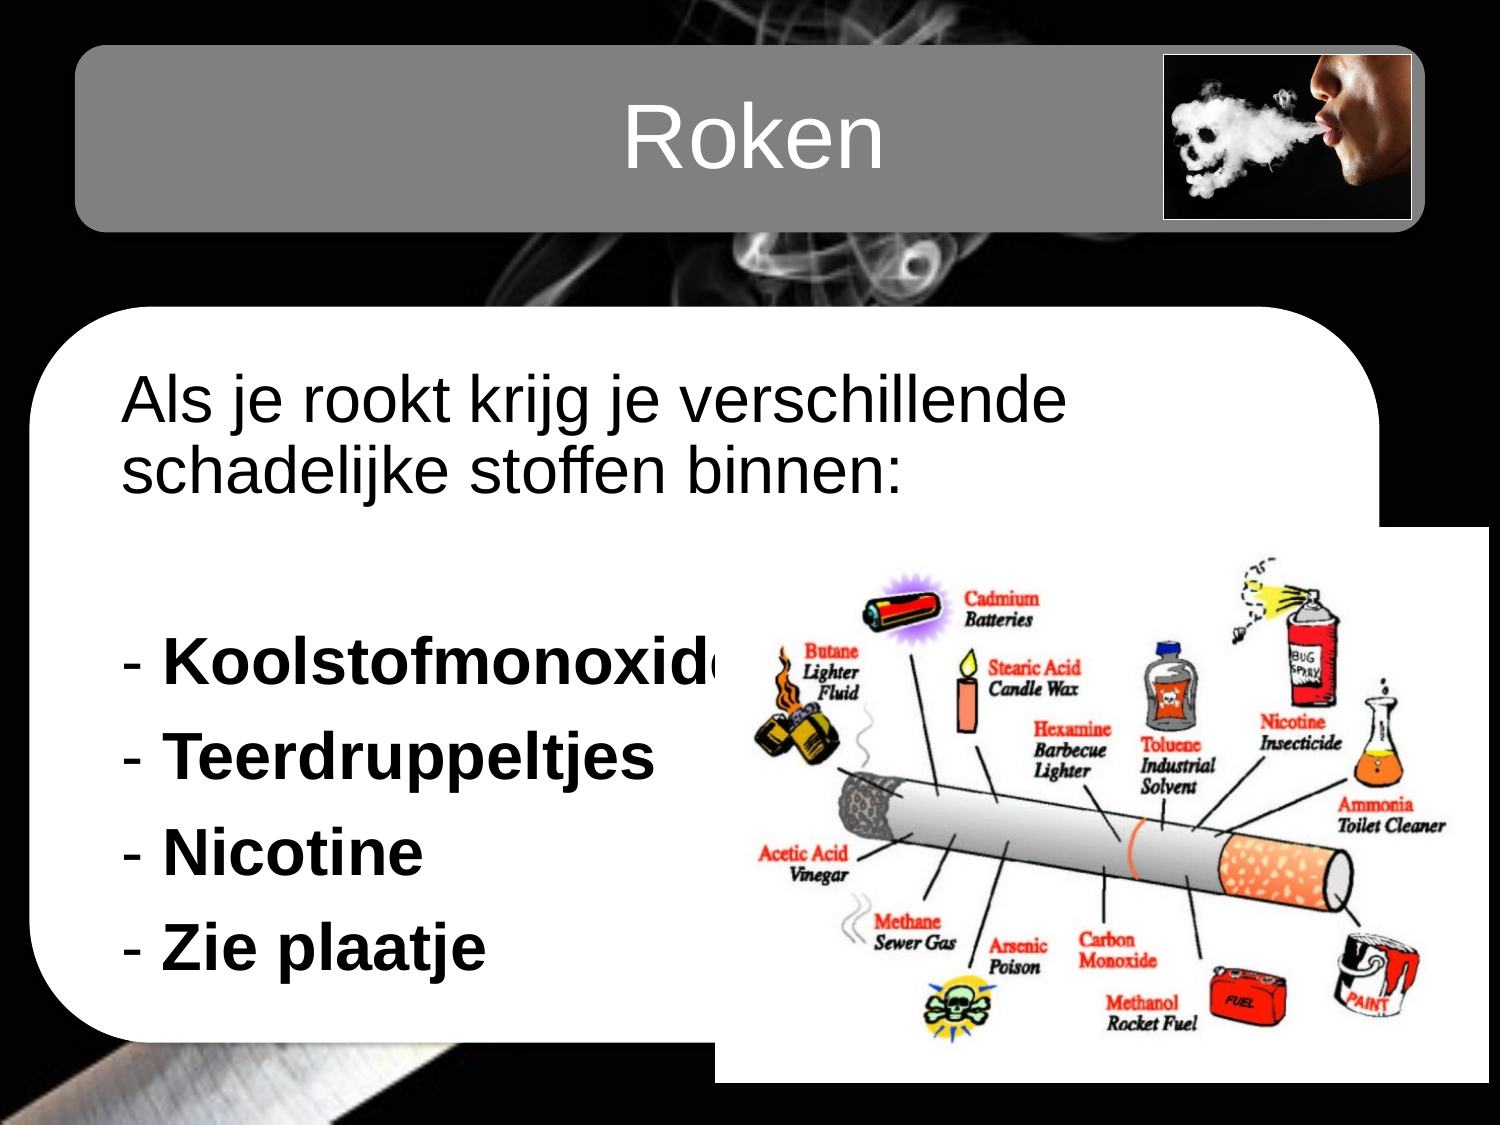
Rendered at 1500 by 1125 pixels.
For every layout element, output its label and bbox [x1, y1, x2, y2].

picture [0, 0, 1500, 1125]
text_box [29, 290, 1380, 1059]
text_box [74, 44, 1426, 233]
